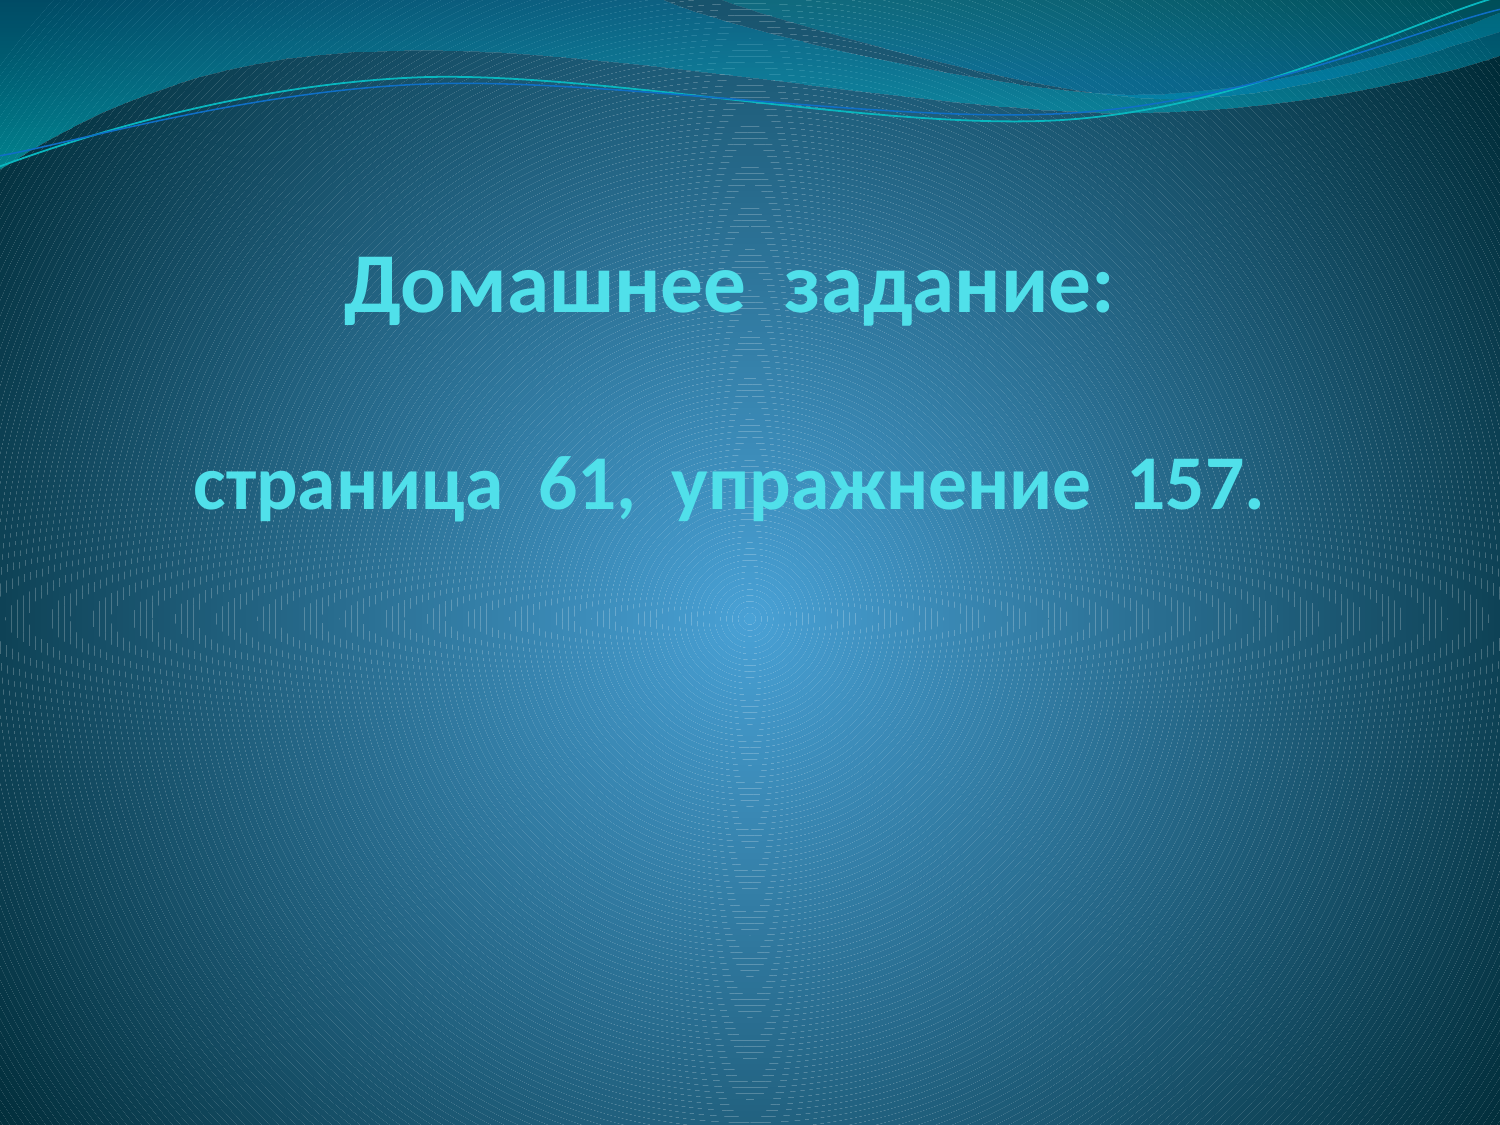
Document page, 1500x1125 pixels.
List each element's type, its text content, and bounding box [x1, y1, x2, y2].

title Домашнее задание: страница 61, упражнение 157. [87, 224, 1376, 525]
